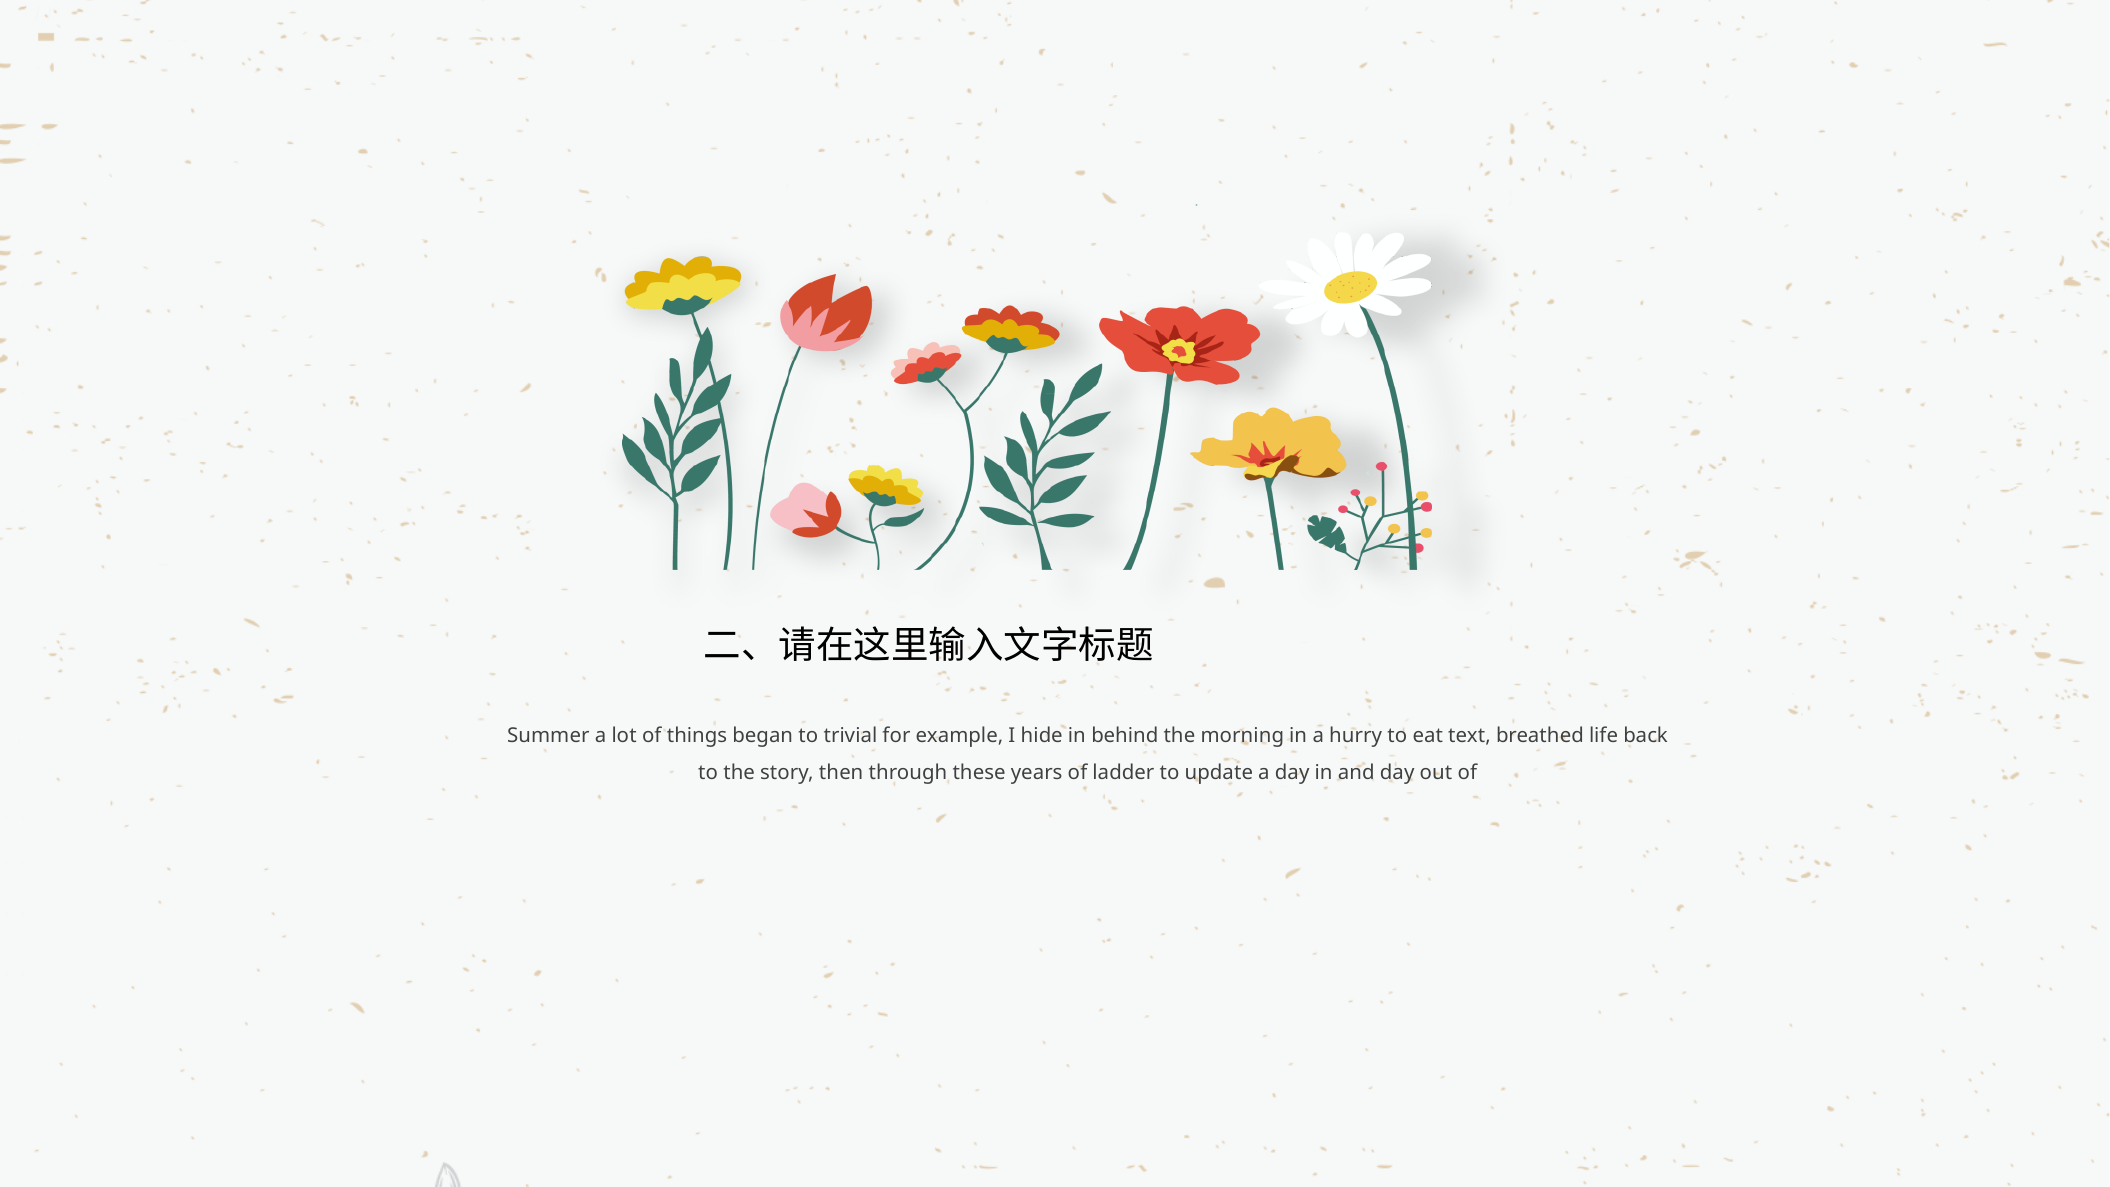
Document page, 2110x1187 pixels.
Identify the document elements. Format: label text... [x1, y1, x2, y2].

text_box Summer a lot of things began to trivial for example, I hide in behind the morning in a hurry to eat text, breathed life back to the story, then through these years of ladder to update a day in and day out of [482, 702, 1694, 791]
text_box 二、请在这里输入文字标题 [689, 613, 1487, 674]
picture [0, 0, 2110, 1187]
